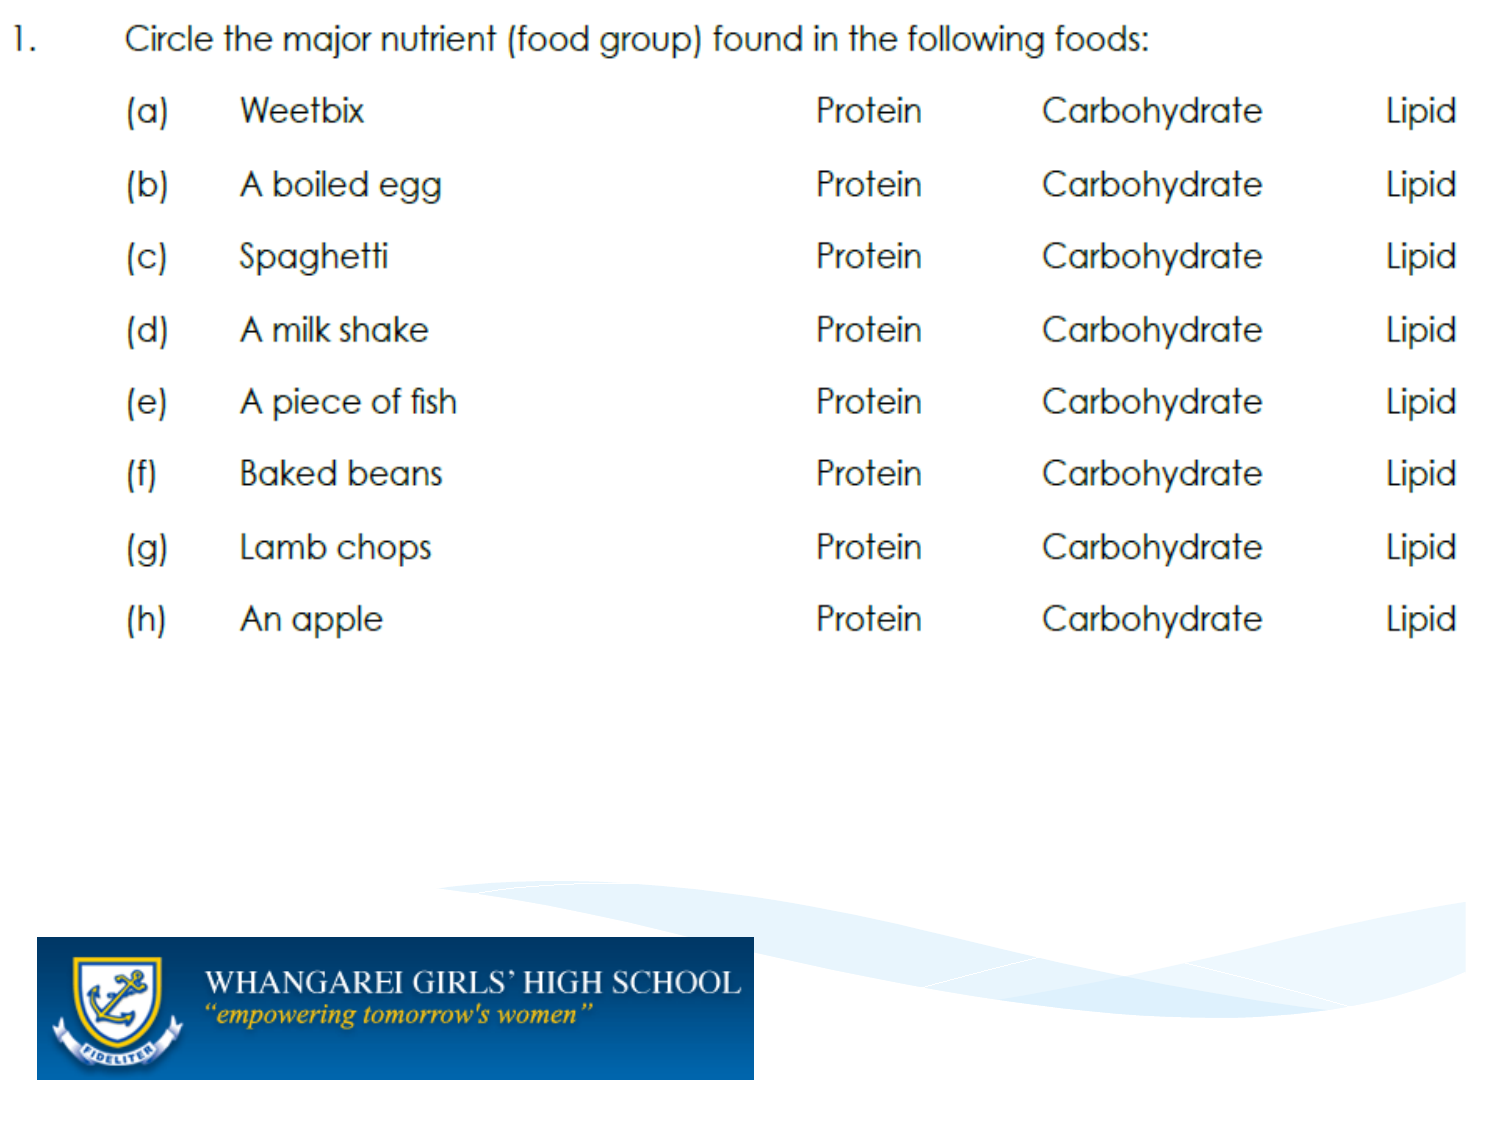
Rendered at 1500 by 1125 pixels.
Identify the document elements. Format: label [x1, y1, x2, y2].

picture [37, 937, 754, 1080]
picture [0, 0, 1500, 663]
